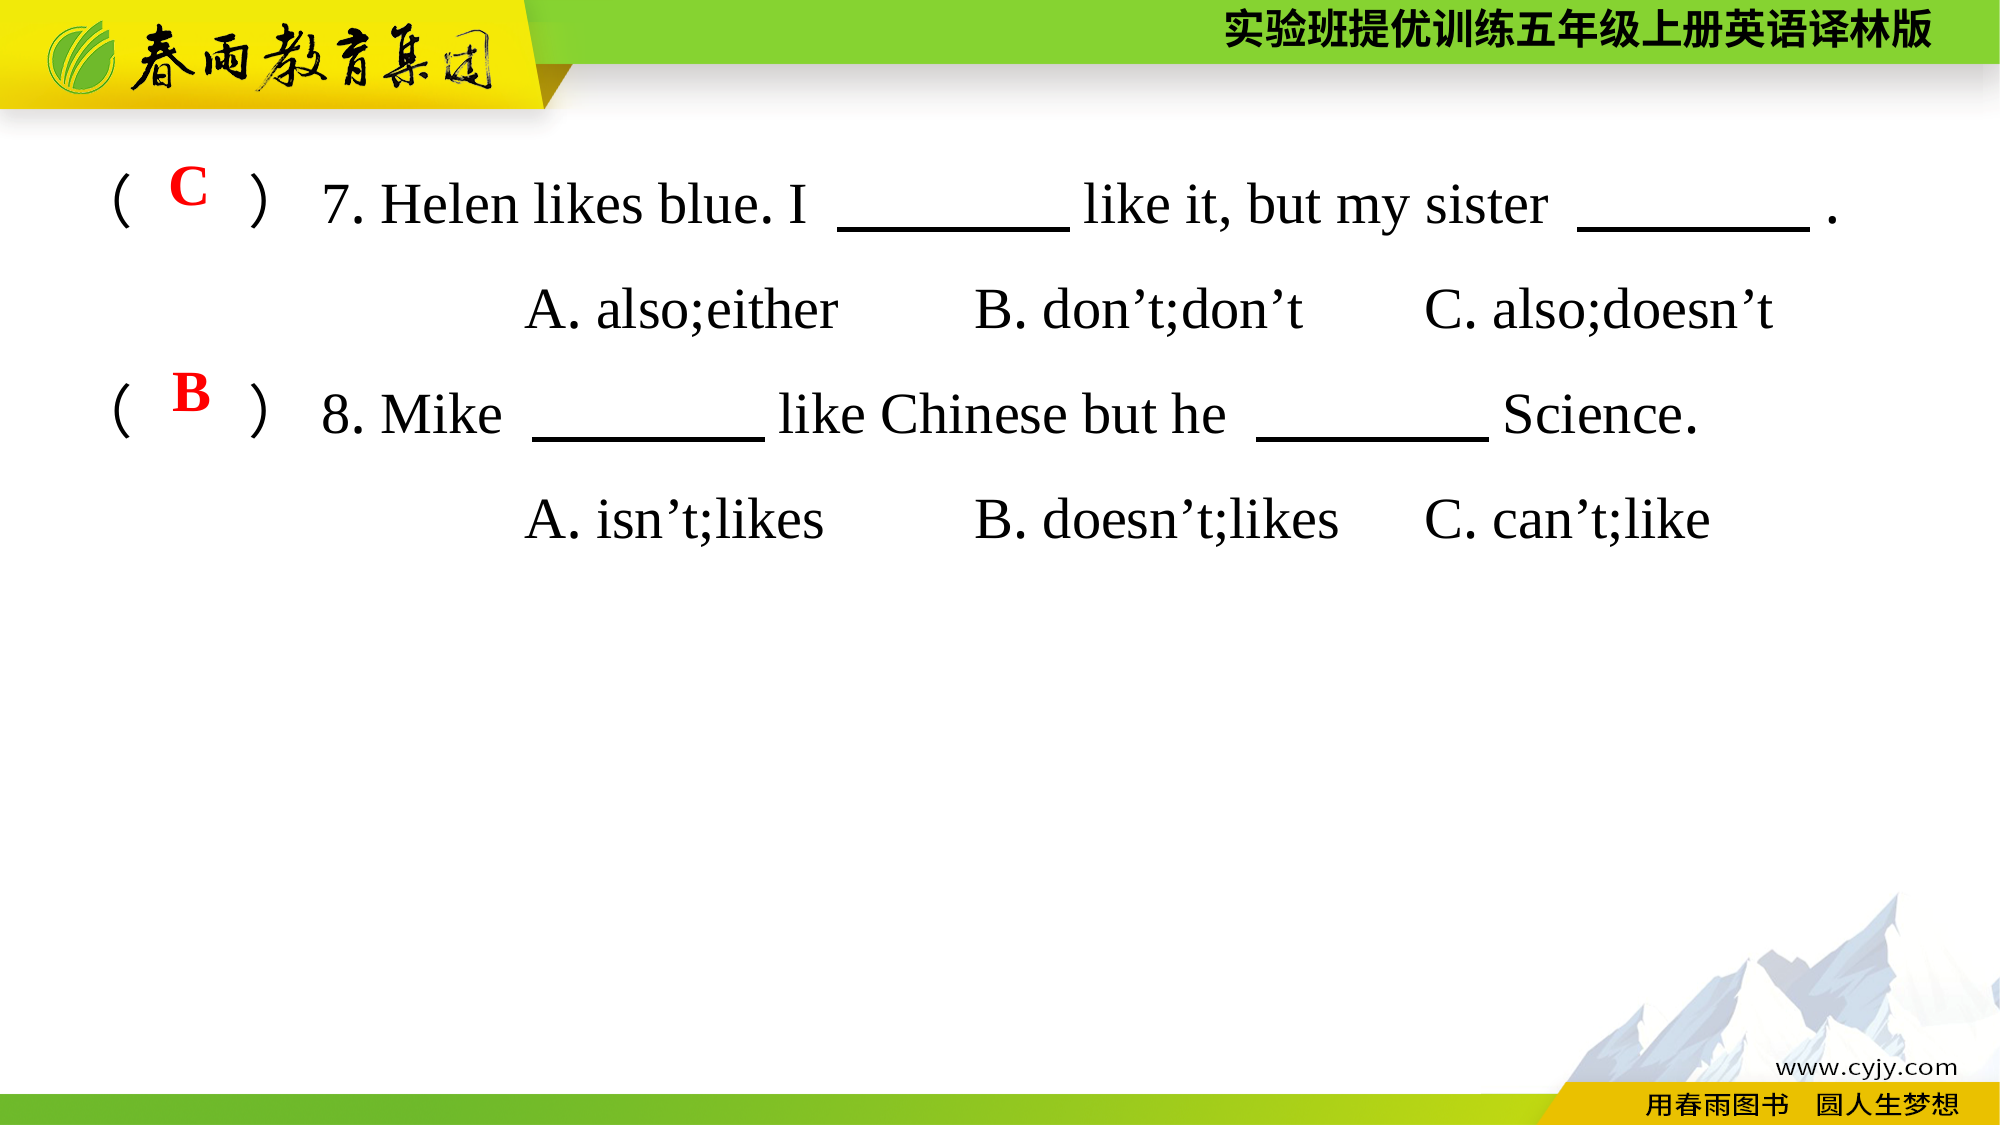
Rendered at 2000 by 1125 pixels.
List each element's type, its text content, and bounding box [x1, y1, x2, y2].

text_box B [157, 345, 226, 431]
text_box C [154, 140, 226, 225]
picture [0, 0, 2000, 1125]
list （ ）7. Helen likes blue. I like it, but my sister . A. also;either B. don’t;don’t C. also;doesn’t （ ）8. Mike like Chinese but he Science. A. isn’t;likes B. doesn’t;likes C. can’t;like [59, 122, 1944, 549]
